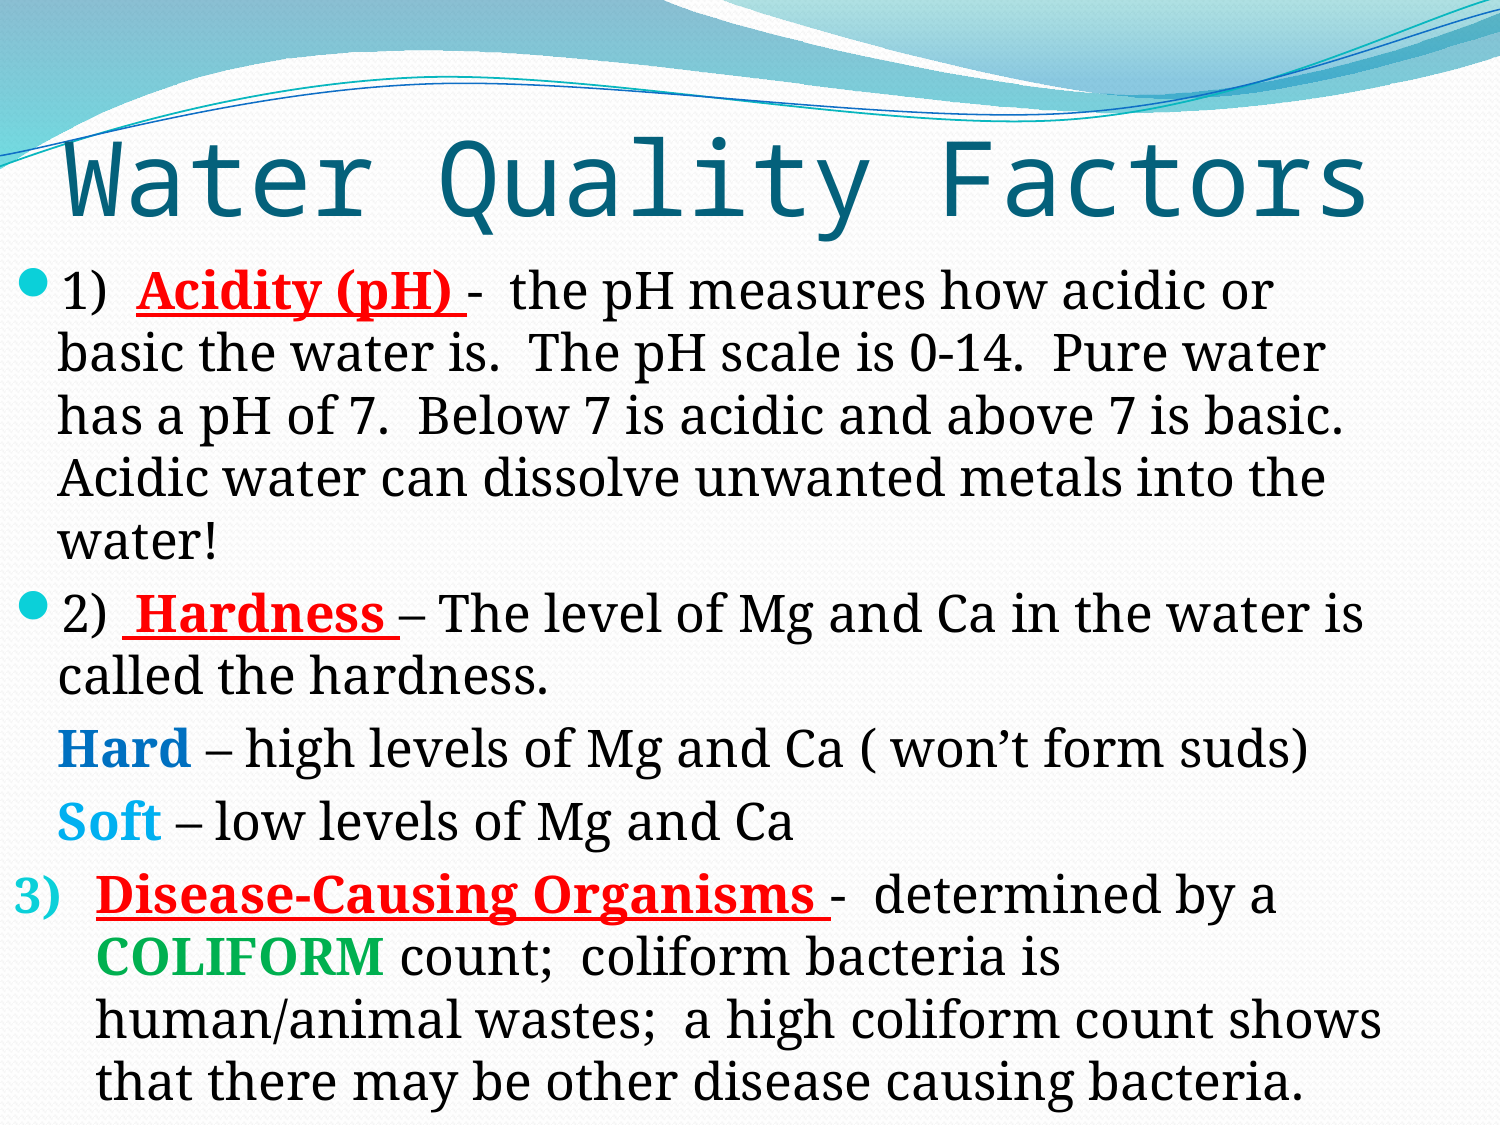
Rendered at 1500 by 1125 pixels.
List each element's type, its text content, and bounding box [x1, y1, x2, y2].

list 1) Acidity (pH) - the pH measures how acidic or basic the water is. The pH scale is 0-14. Pure water has a pH of 7. Below 7 is acidic and above 7 is basic. Acidic water can dissolve unwanted metals into the water! 2) Hardness – The level of Mg and Ca in the water is called the hardness. Hard – high levels of Mg and Ca ( won’t form suds) Soft – low levels of Mg and Ca Disease-Causing Organisms - determined by a COLIFORM count; coliform bacteria is human/animal wastes; a high coliform count shows that there may be other disease causing bacteria. [0, 249, 1425, 1125]
title Water Quality Factors [62, 50, 1413, 238]
